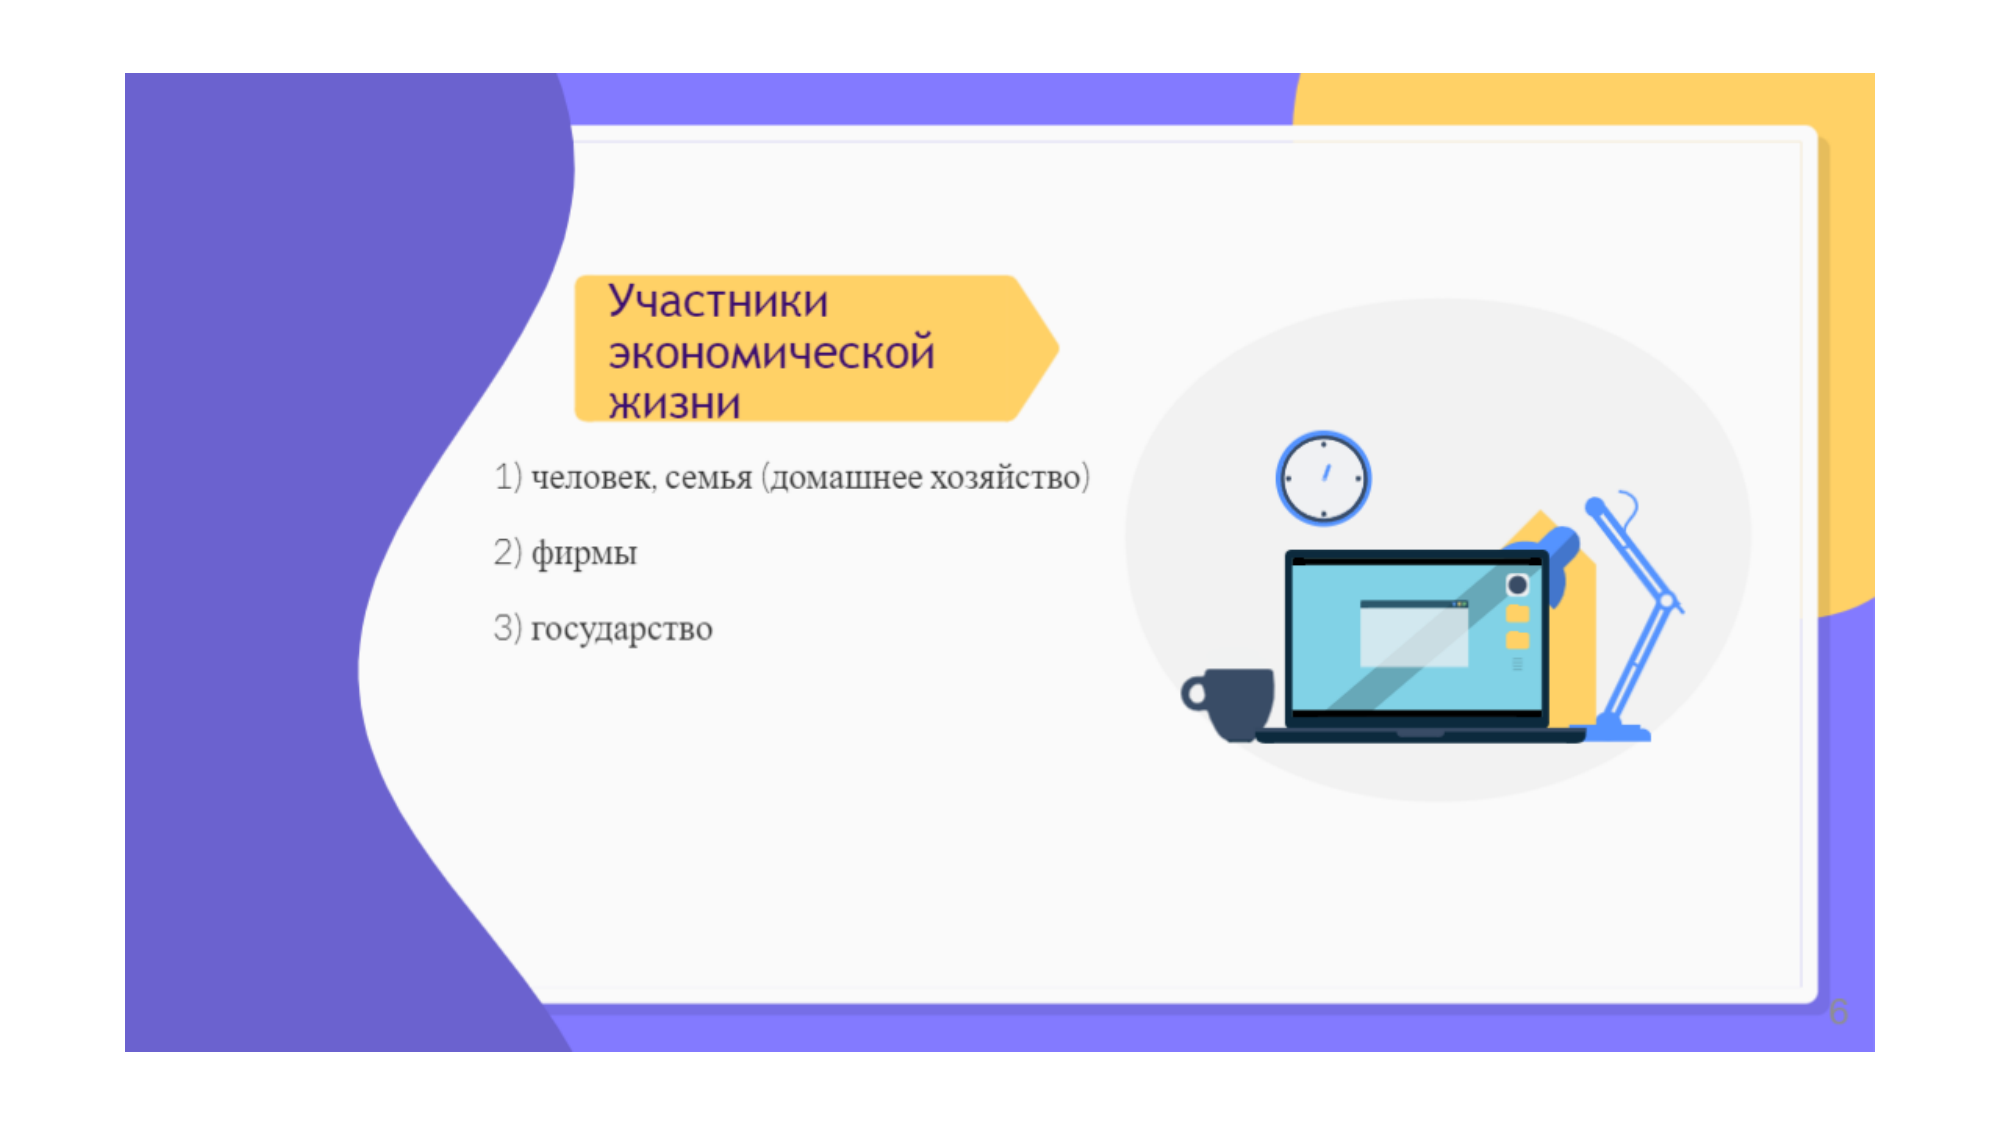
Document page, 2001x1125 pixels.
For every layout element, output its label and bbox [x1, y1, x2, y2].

picture [125, 73, 1875, 1052]
